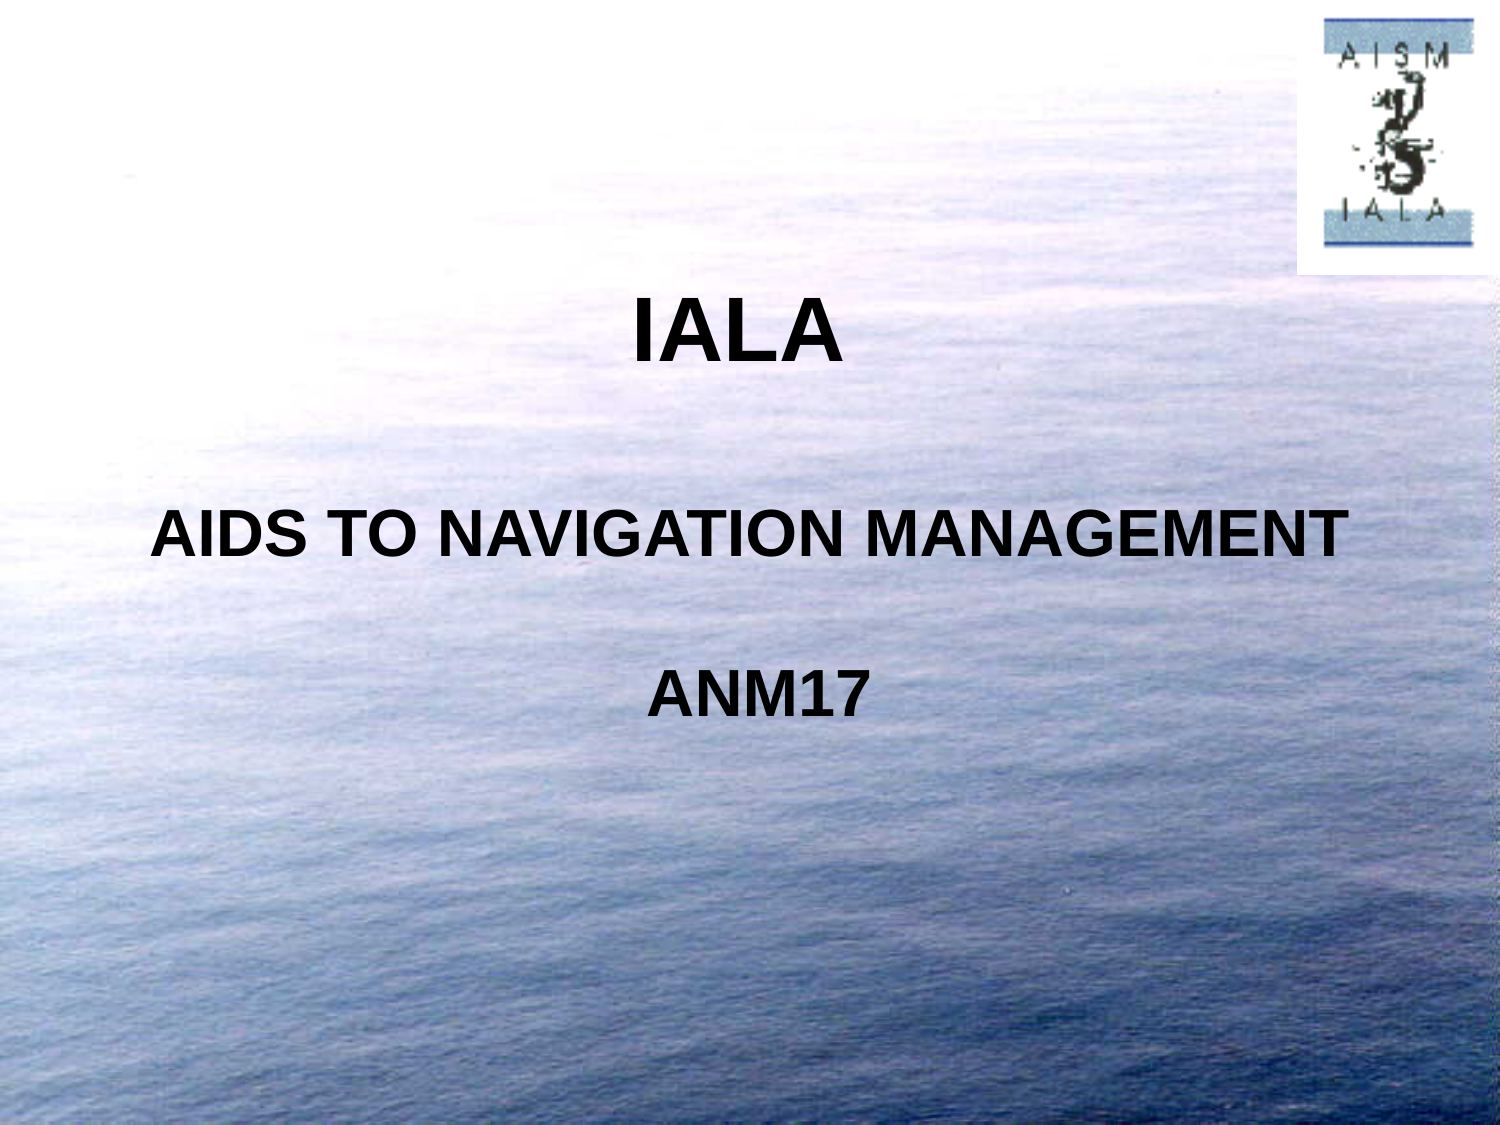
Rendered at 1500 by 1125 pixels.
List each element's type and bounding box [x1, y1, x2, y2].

picture [0, 1, 1500, 1125]
text_box [1297, 0, 1500, 275]
